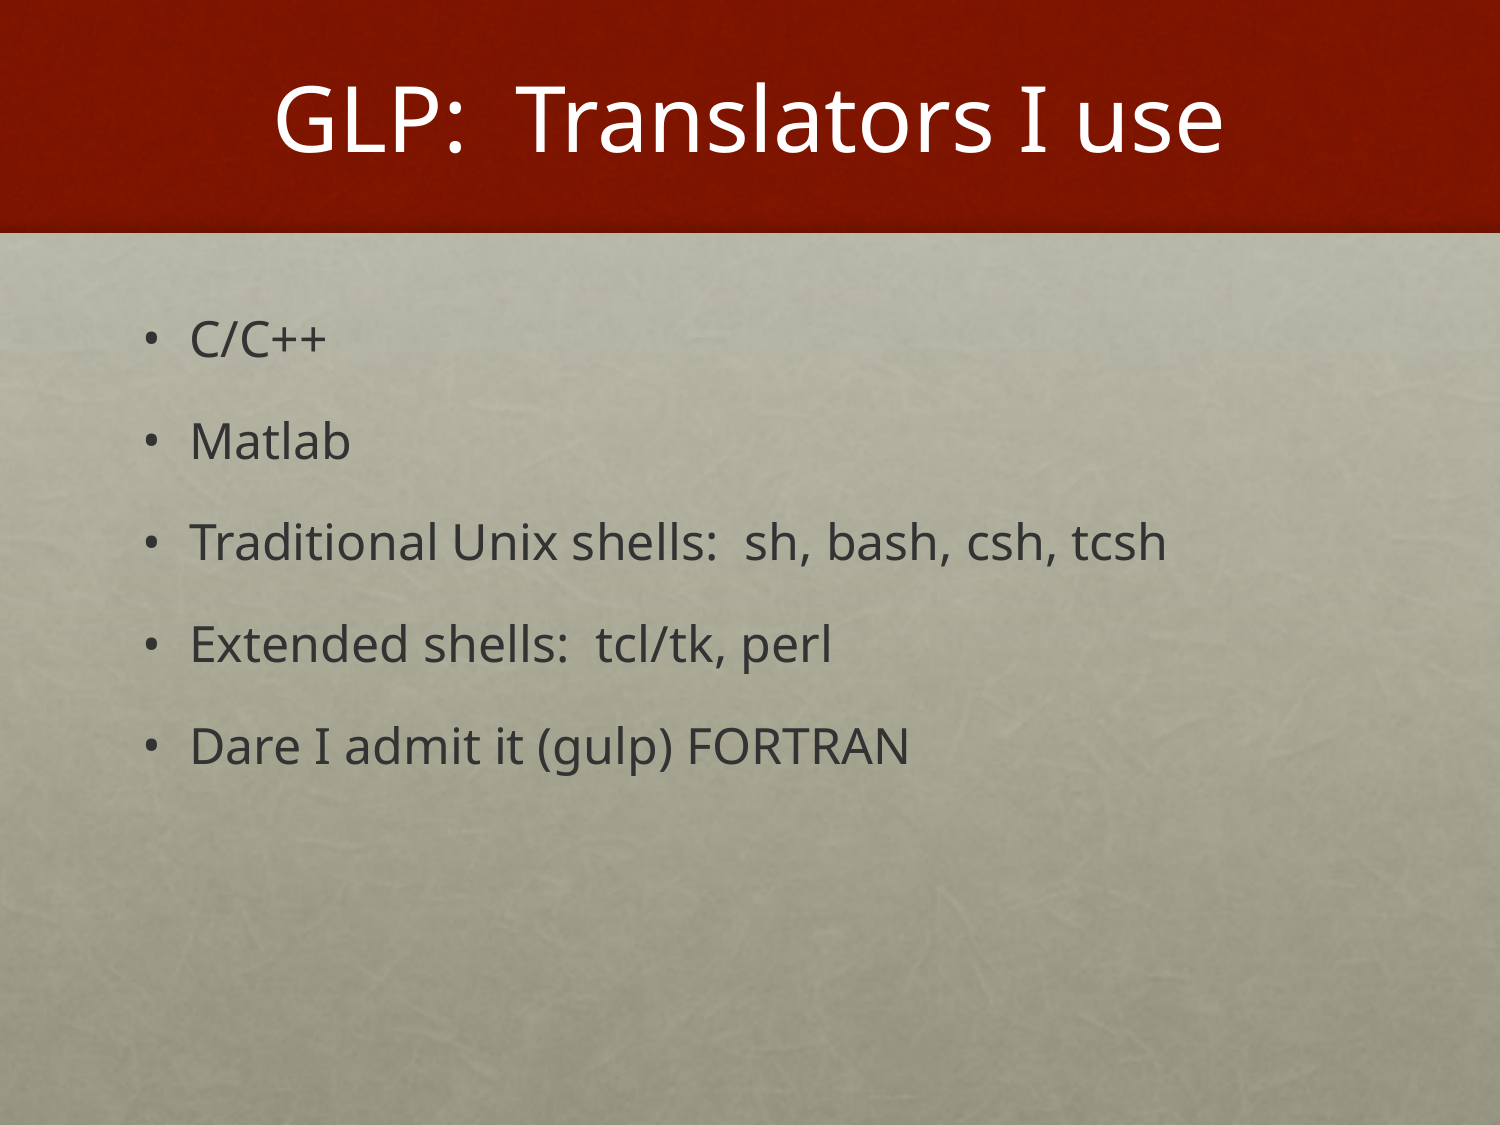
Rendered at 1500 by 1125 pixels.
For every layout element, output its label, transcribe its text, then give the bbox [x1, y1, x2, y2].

title GLP: Translators I use [127, 10, 1372, 221]
list C/C++ Matlab Traditional Unix shells: sh, bash, csh, tcsh Extended shells: tcl/tk, perl Dare I admit it (gulp) FORTRAN [127, 299, 1372, 1005]
picture [0, 214, 1500, 1125]
